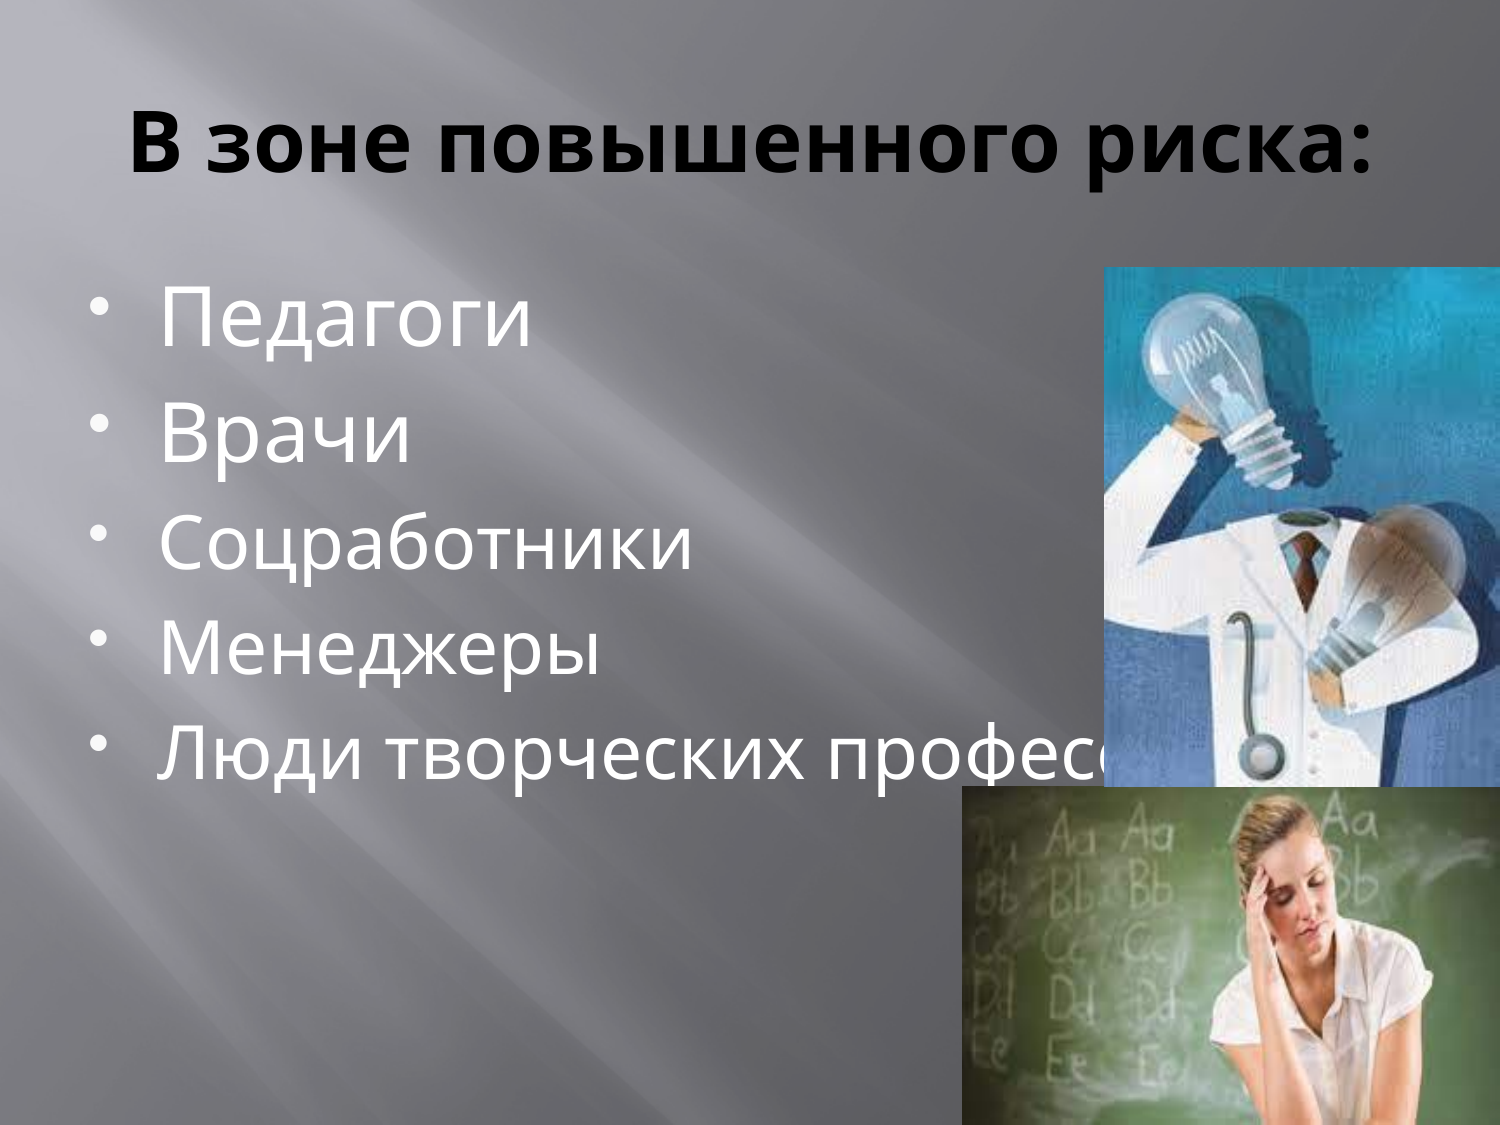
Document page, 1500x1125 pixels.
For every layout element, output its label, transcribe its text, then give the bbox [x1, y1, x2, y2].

picture [962, 266, 1500, 1125]
list Педагоги Врачи Соцработники Менеджеры Люди творческих профессий [53, 255, 1404, 998]
title В зоне повышенного риска: [75, 45, 1425, 233]
